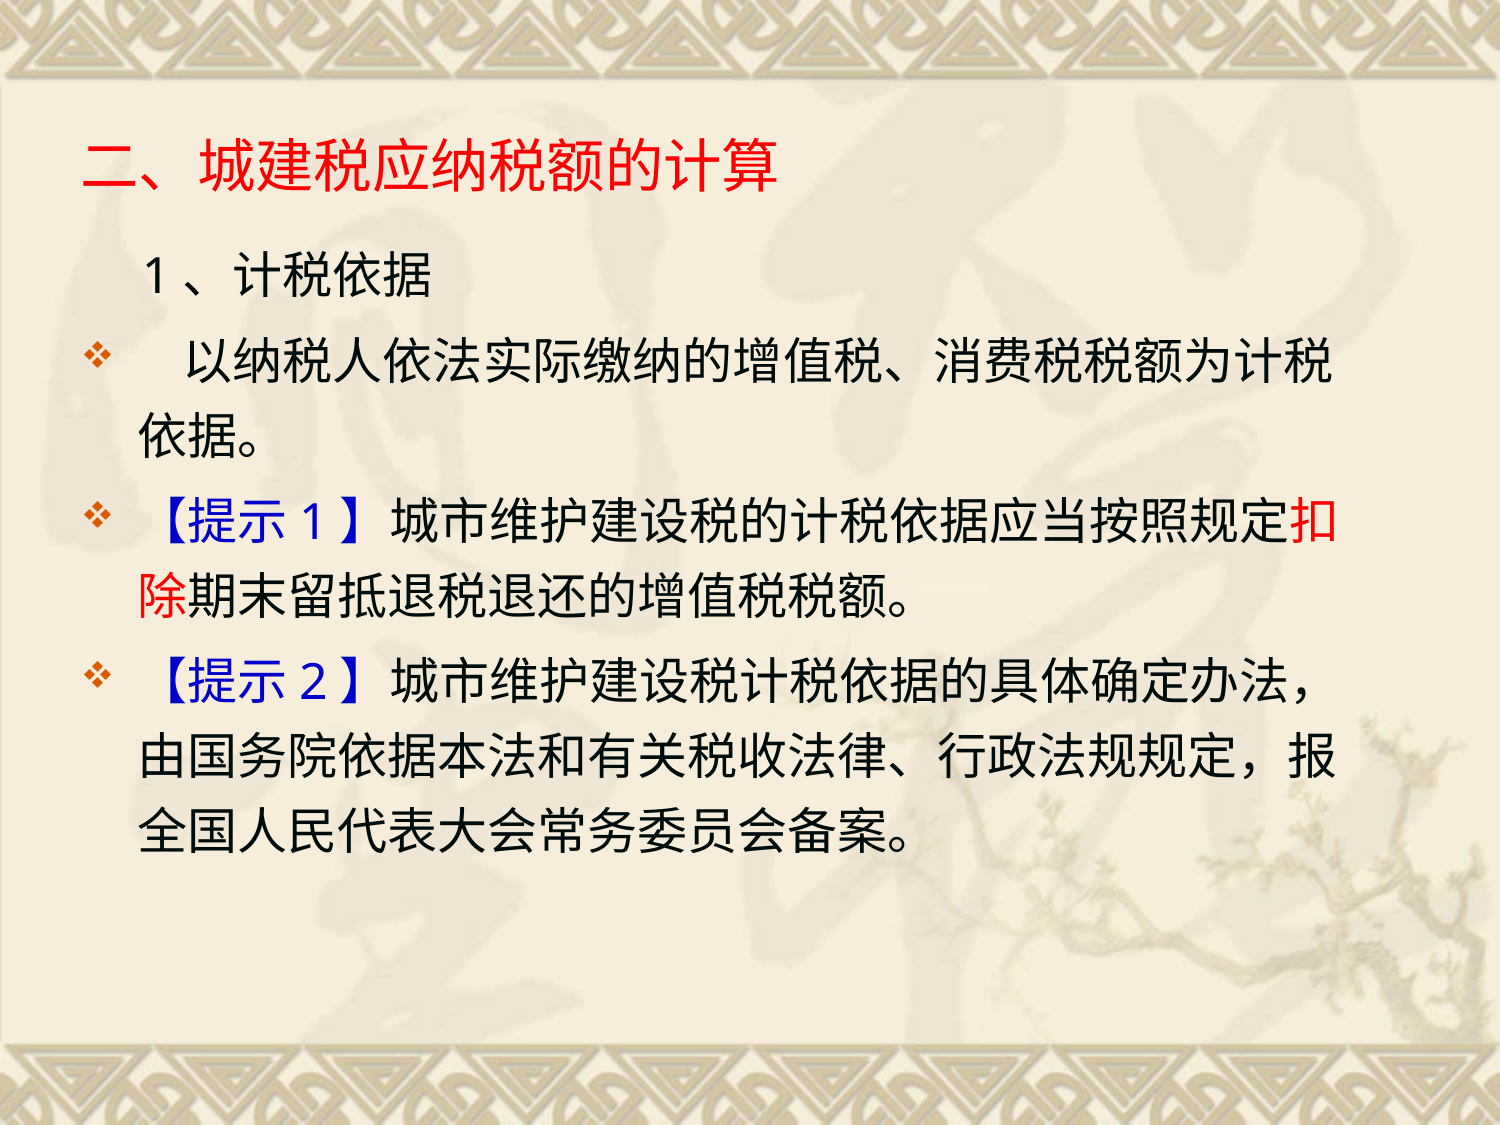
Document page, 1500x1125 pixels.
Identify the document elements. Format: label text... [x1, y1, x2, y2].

title 二、城建税应纳税额的计算 [65, 104, 1468, 293]
picture [0, 0, 1500, 1125]
list 1、计税依据 以纳税人依法实际缴纳的增值税、消费税税额为计税依据。 【提示1】城市维护建设税的计税依据应当按照规定扣除期末留抵退税退还的增值税税额。 【提示2】城市维护建设税计税依据的具体确定办法，由国务院依据本法和有关税收法律、行政法规规定，报全国人民代表大会常务委员会备案。 [65, 209, 1377, 1060]
